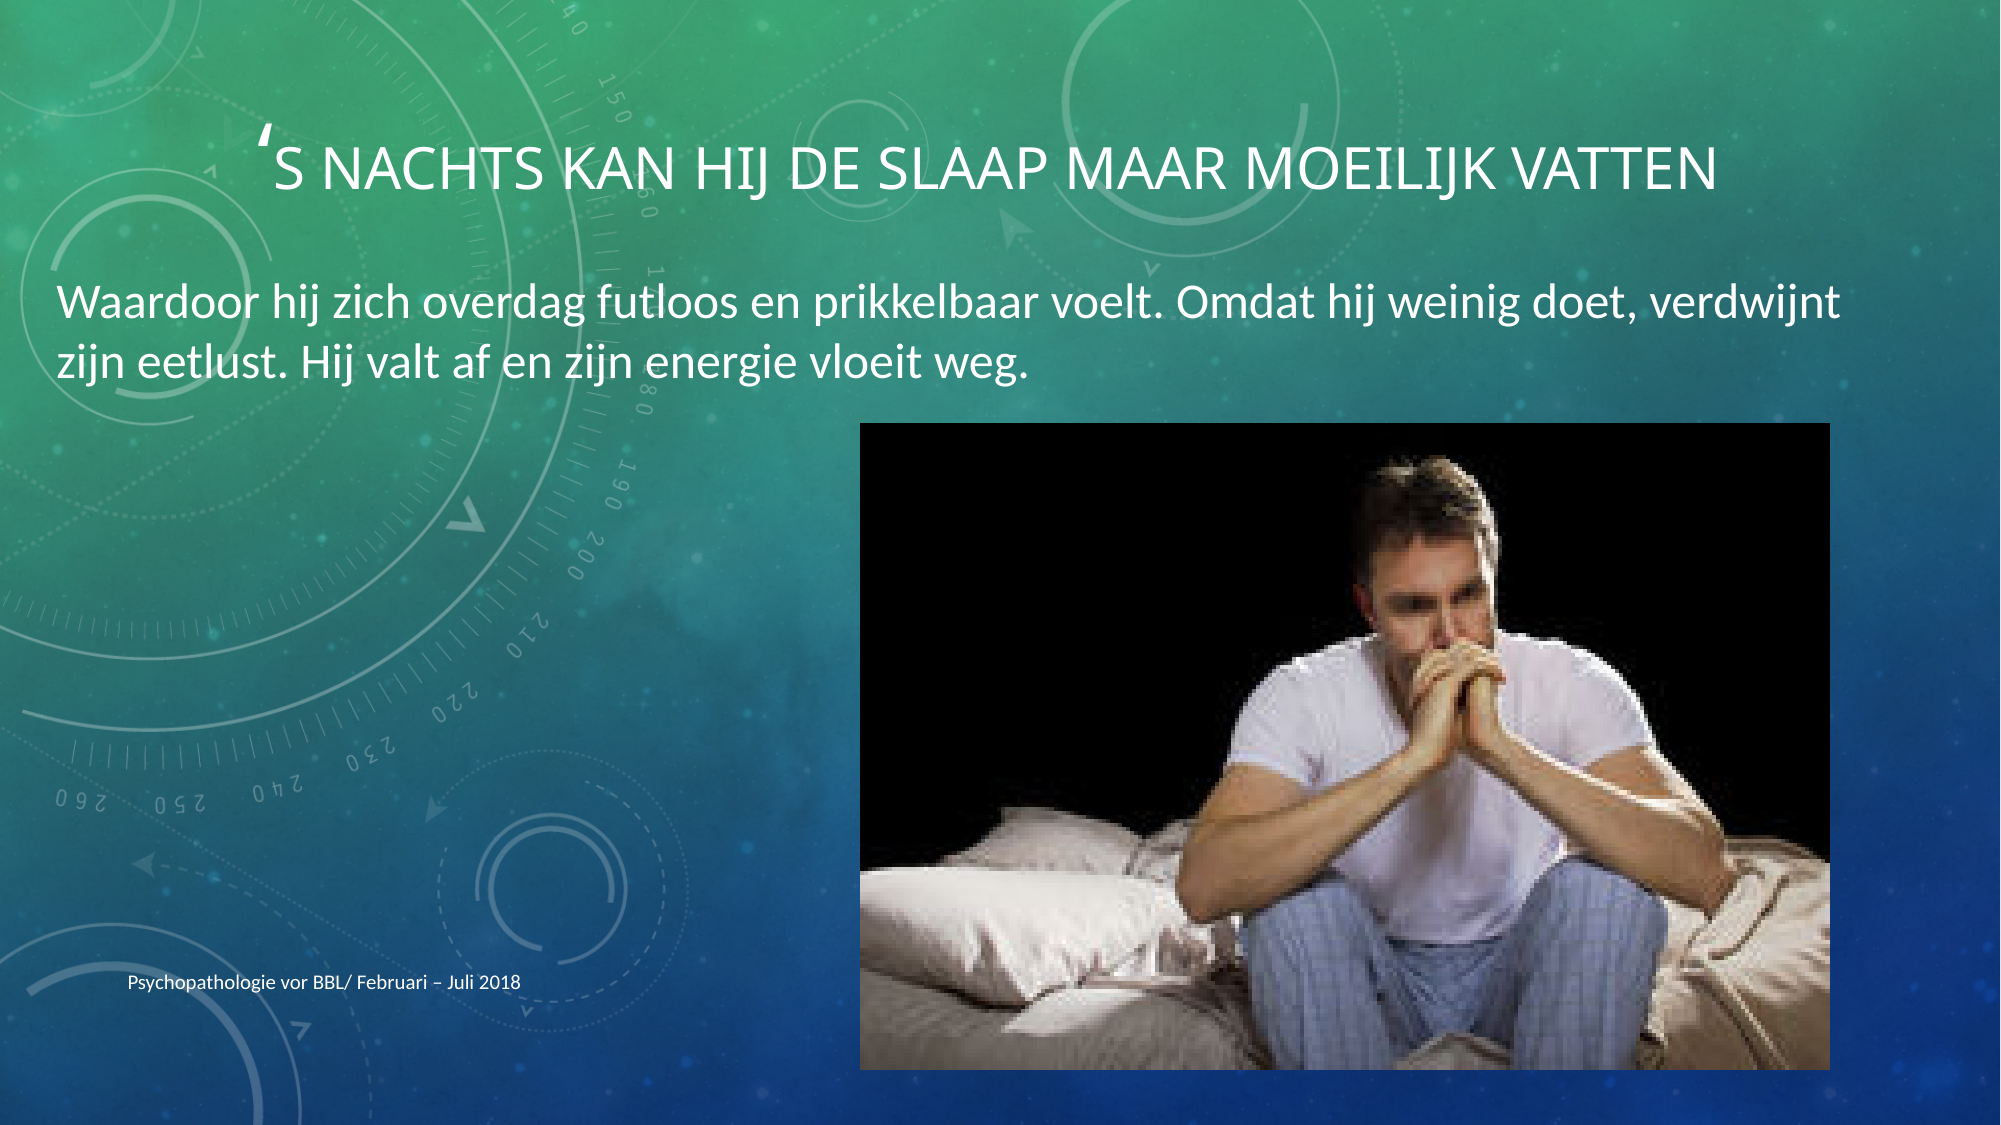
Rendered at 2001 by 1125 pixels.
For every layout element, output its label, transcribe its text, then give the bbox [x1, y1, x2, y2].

footer Psychopathologie vor BBL/ Februari – Juli 2018 [112, 963, 698, 1025]
text_box Waardoor hij zich overdag futloos en prikkelbaar voelt. Omdat hij weinig doet, verdwijnt zijn eetlust. Hij valt af en zijn energie vloeit weg. [41, 261, 1888, 397]
picture [0, 0, 2001, 1125]
title ‘s nachts kan hij de slaap maar moeilijk vatten [41, 89, 1767, 216]
